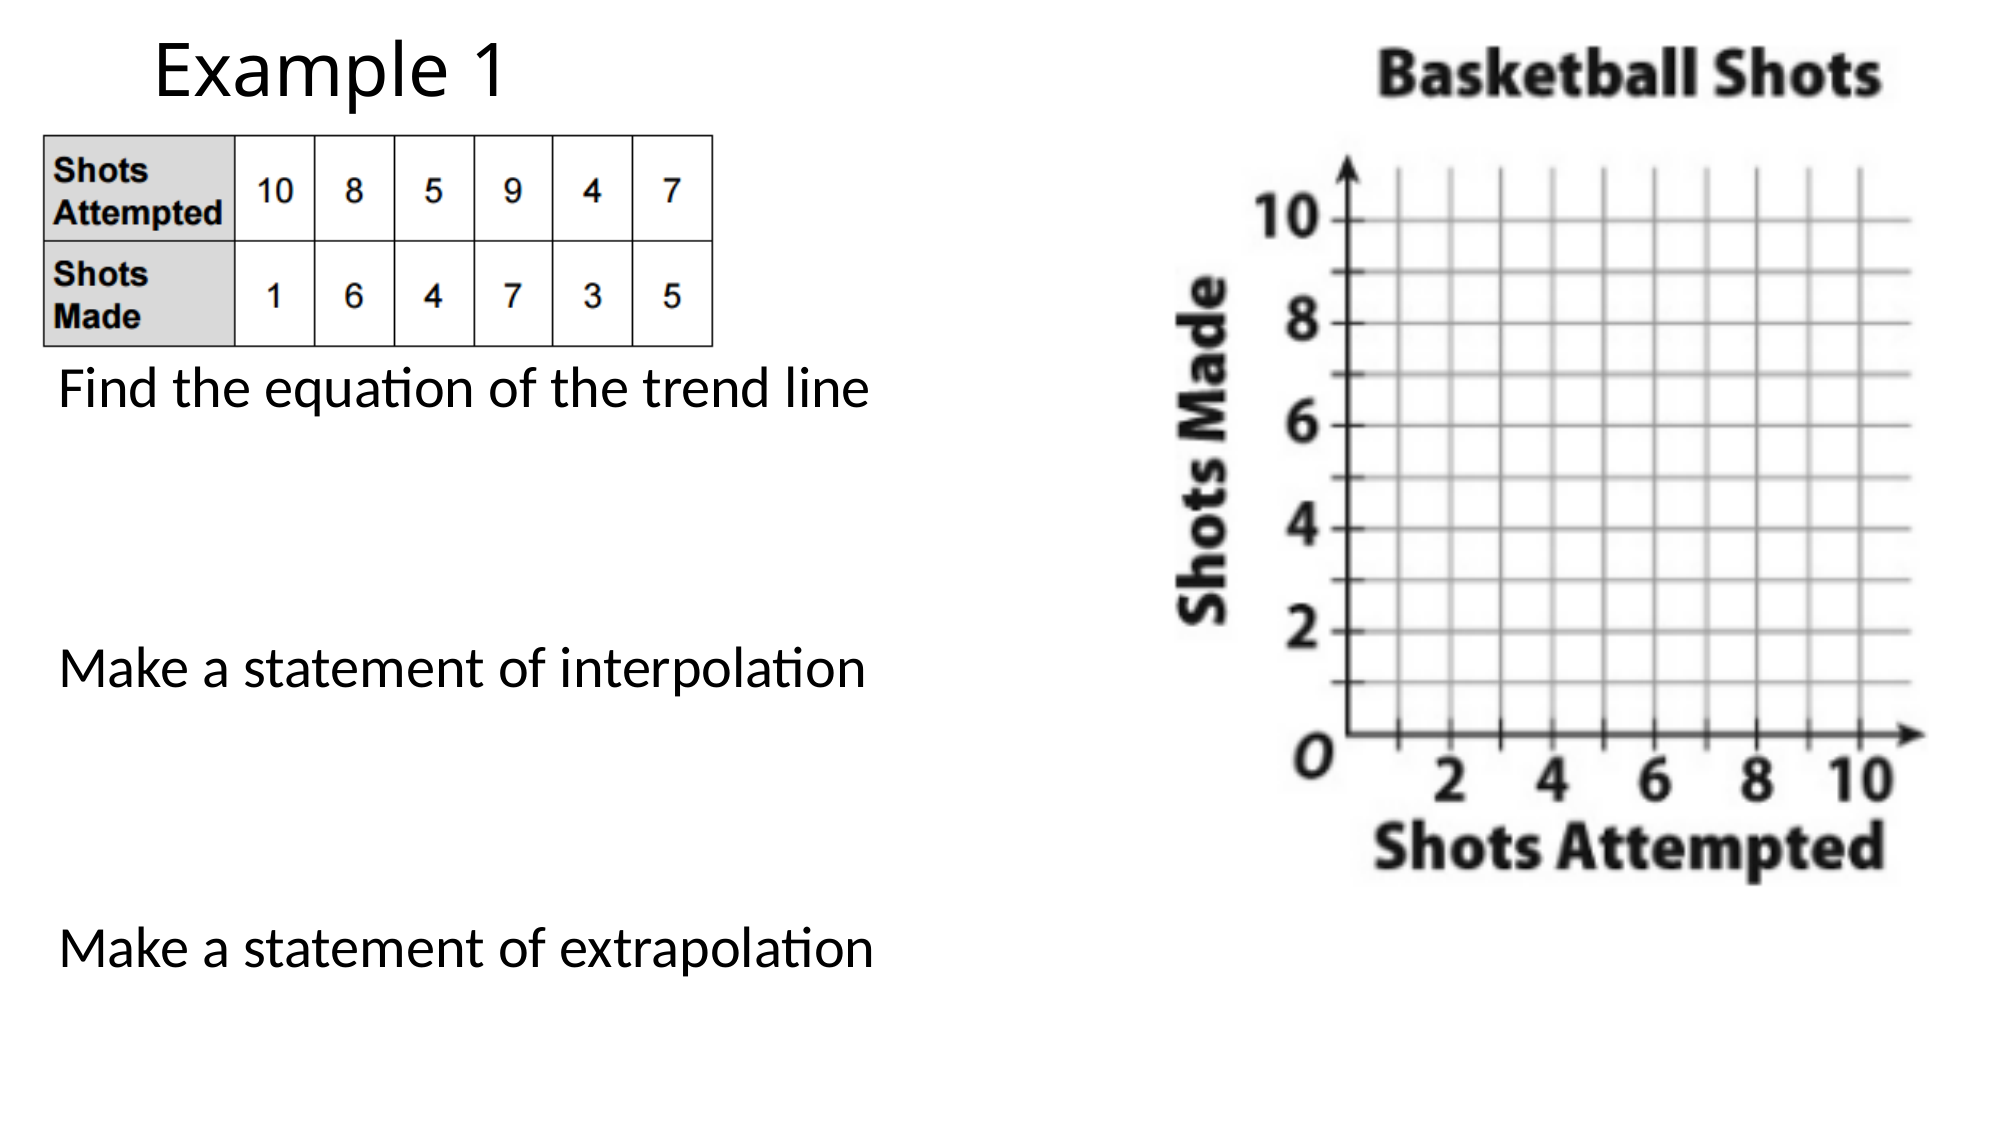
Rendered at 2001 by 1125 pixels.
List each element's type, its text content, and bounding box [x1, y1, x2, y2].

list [23, 121, 729, 363]
text_box Find the equation of the trend line Make a statement of interpolation Make a statement of extrapolation [43, 341, 1194, 987]
picture [1084, 38, 1977, 899]
title Example 1 [137, 15, 1863, 122]
